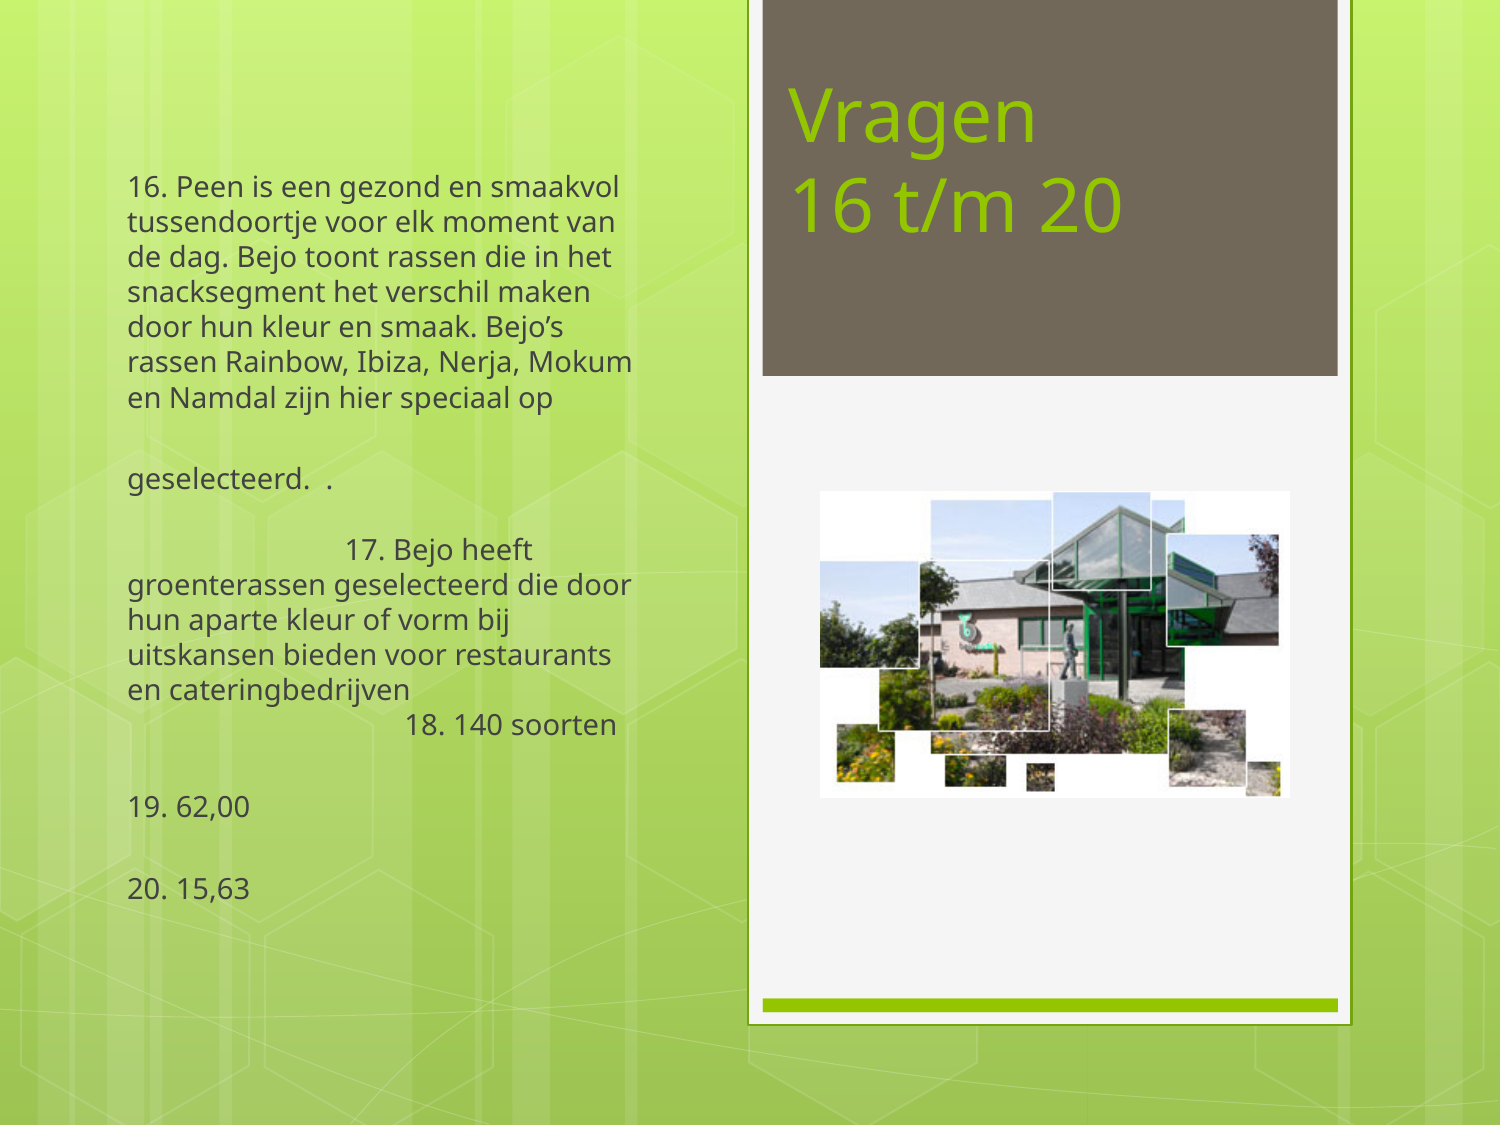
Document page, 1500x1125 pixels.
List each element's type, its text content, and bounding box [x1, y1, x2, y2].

picture [820, 491, 1290, 799]
subtitle 16. Peen is een gezond en smaakvol tussendoortje voor elk moment van de dag. Bejo toont rassen die in het snacksegment het verschil maken door hun kleur en smaak. Bejo’s rassen Rainbow, Ibiza, Nerja, Mokum en Namdal zijn hier speciaal op geselecteerd. . 17. Bejo heeft groenterassen geselecteerd die door hun aparte kleur of vorm bij uitskansen bieden voor restaurants en cateringbedrijven 18. 140 soorten 19. 62,00 20. 15,63 [112, 160, 656, 917]
title Vragen 16 t/m 20 [773, 54, 1318, 256]
